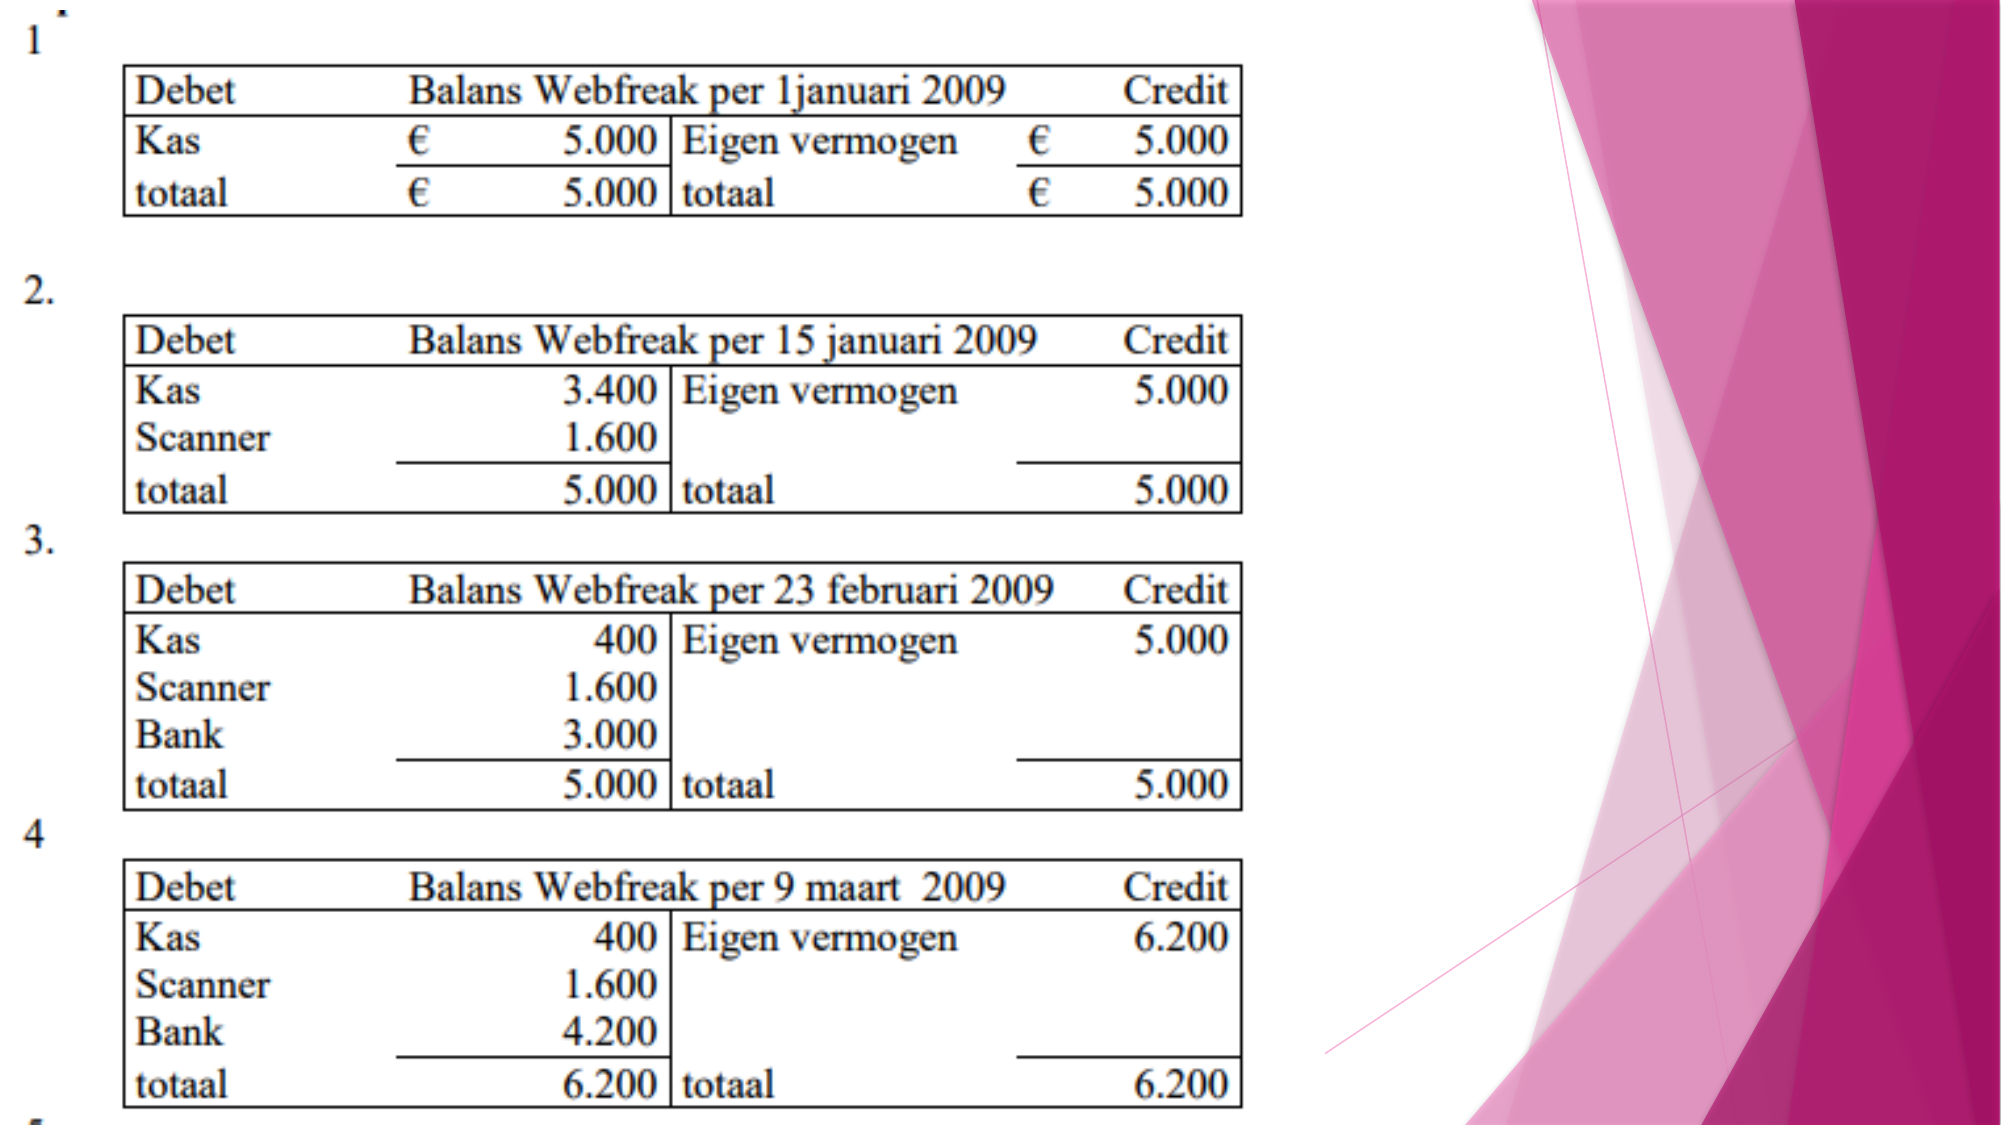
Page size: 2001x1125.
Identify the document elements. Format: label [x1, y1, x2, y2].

picture [0, 9, 1325, 1125]
